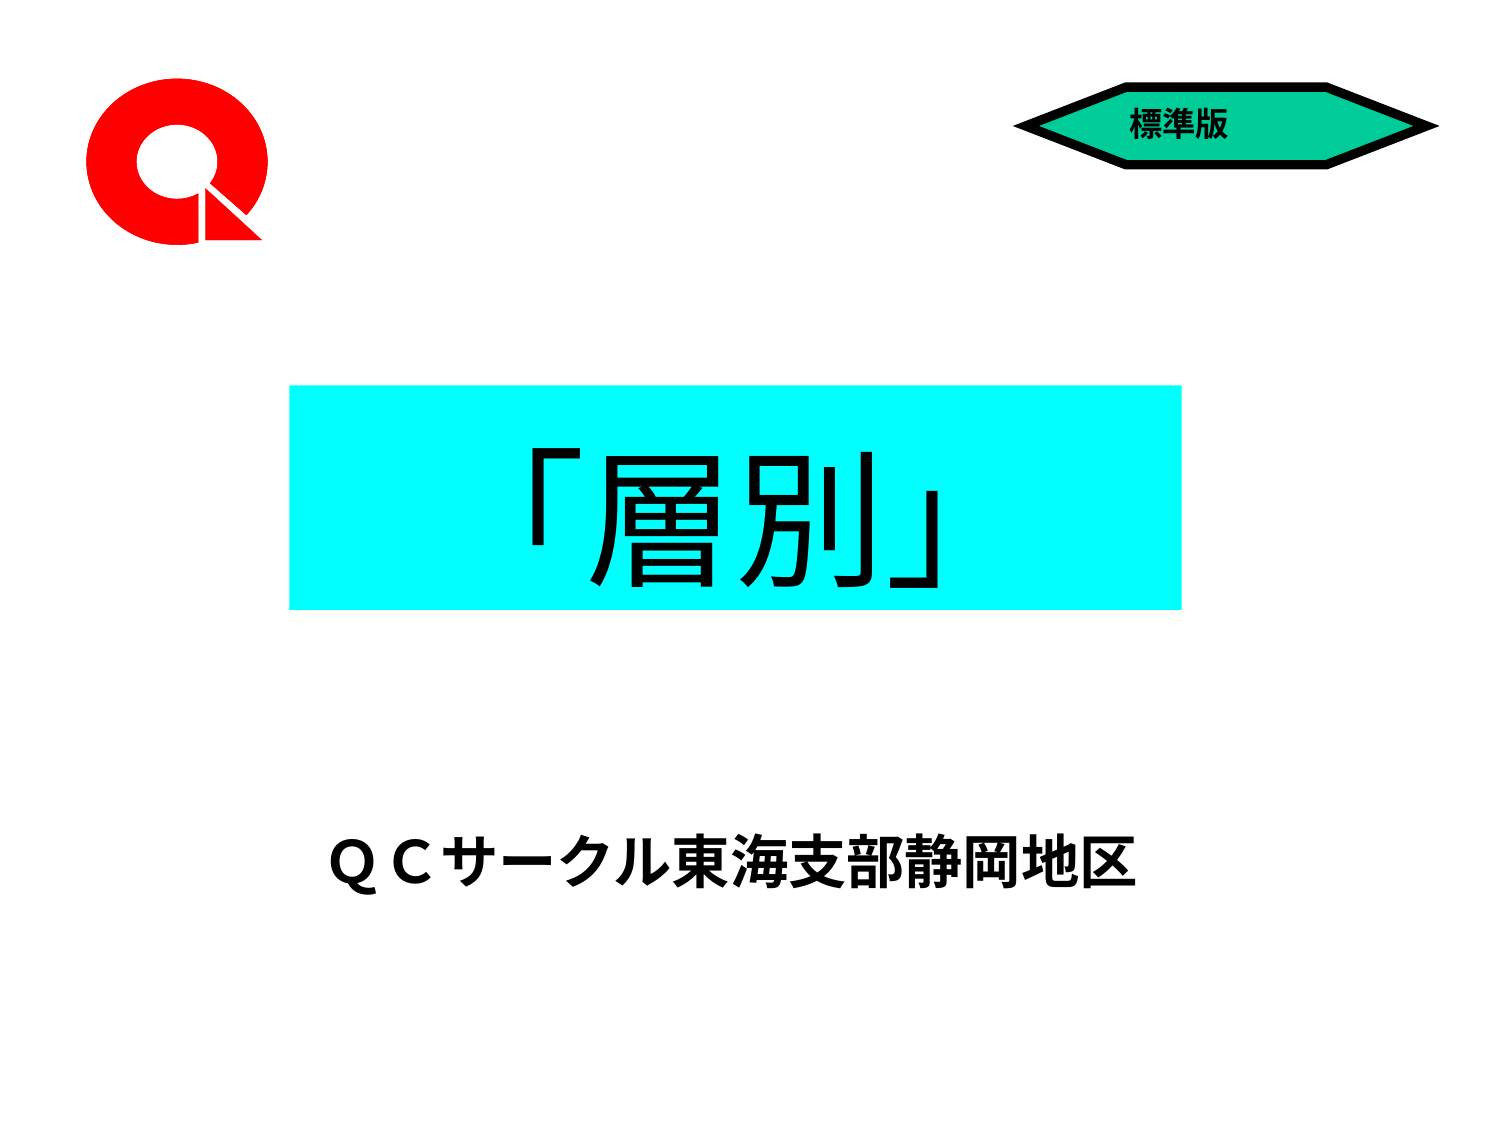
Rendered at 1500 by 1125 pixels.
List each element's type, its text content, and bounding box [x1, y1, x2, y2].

text_box ＱＣサークル東海支部静岡地区 [309, 818, 1211, 903]
text_box 「層別」 [289, 385, 1182, 610]
picture [85, 78, 269, 246]
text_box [1025, 86, 1427, 165]
